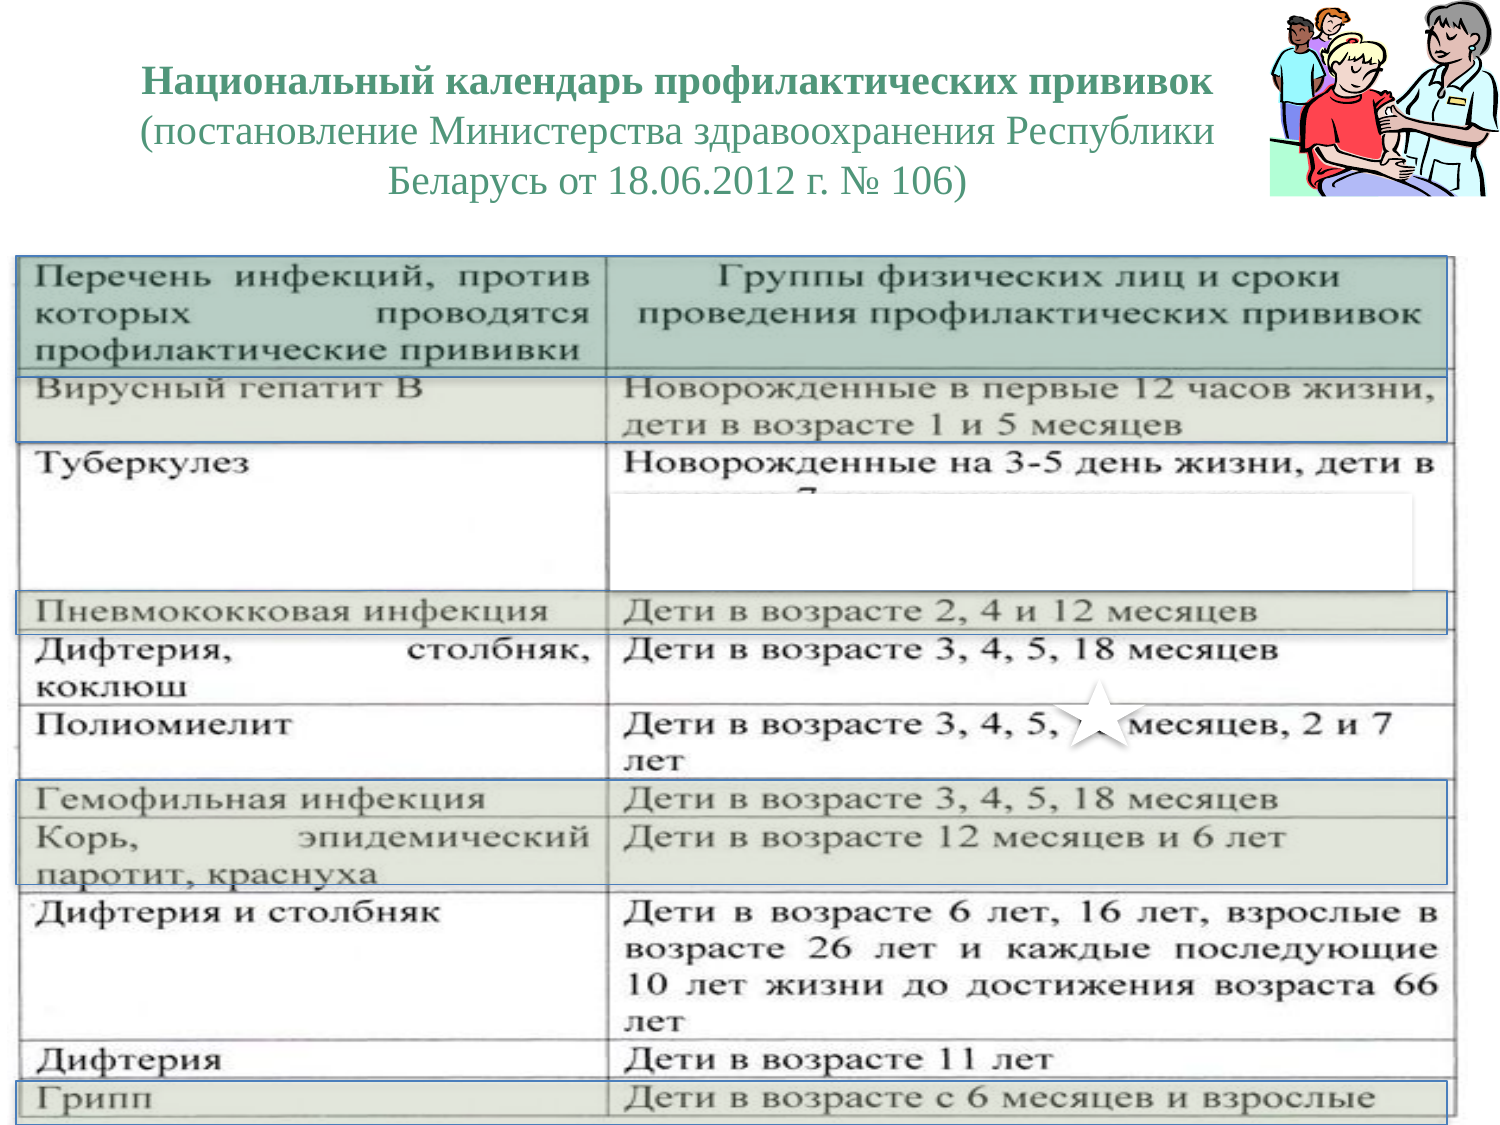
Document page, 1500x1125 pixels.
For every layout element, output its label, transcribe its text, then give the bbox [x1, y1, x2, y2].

picture [6, 255, 1468, 1125]
title Национальный календарь профилактических прививок (постановление Министерства здравоохранения Республики Беларусь от 18.06.2012 г. № 106) [57, 35, 1298, 220]
picture [1269, 0, 1500, 197]
